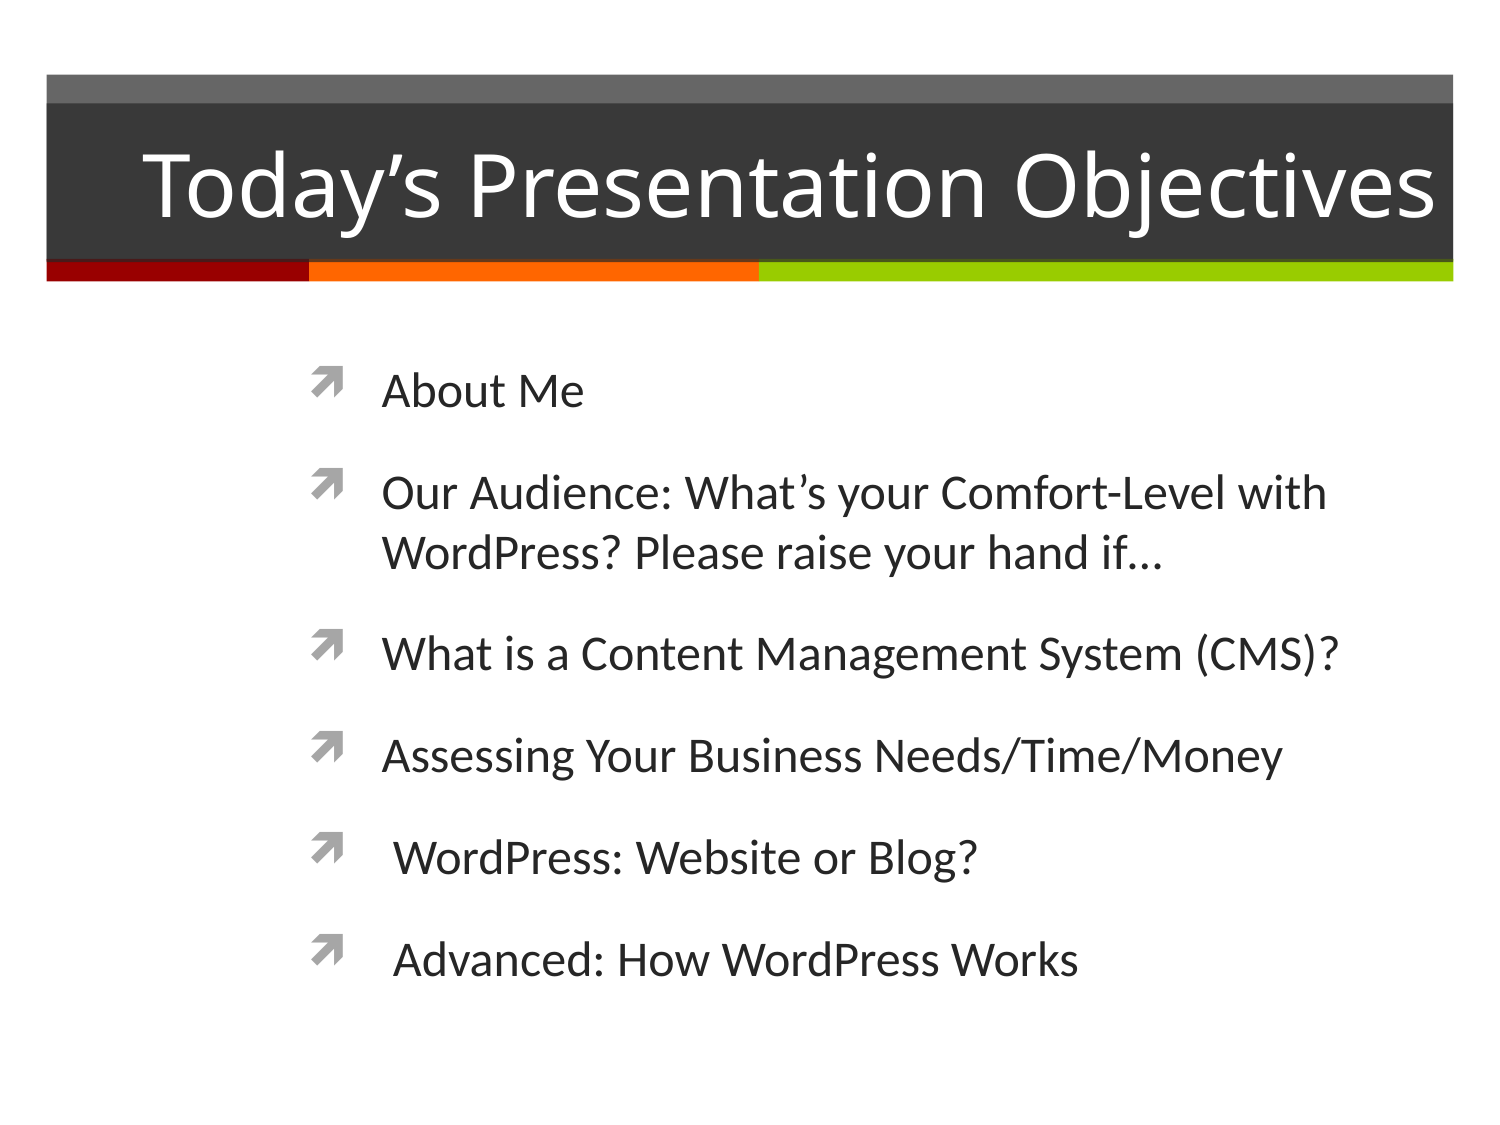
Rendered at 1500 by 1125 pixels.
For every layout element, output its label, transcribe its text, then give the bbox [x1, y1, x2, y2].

title Today’s Presentation Objectives [46, 103, 1454, 263]
list About Me Our Audience: What’s your Comfort-Level with WordPress? Please raise your hand if… What is a Content Management System (CMS)? Assessing Your Business Needs/Time/Money WordPress: Website or Blog? Advanced: How WordPress Works [292, 350, 1454, 1005]
